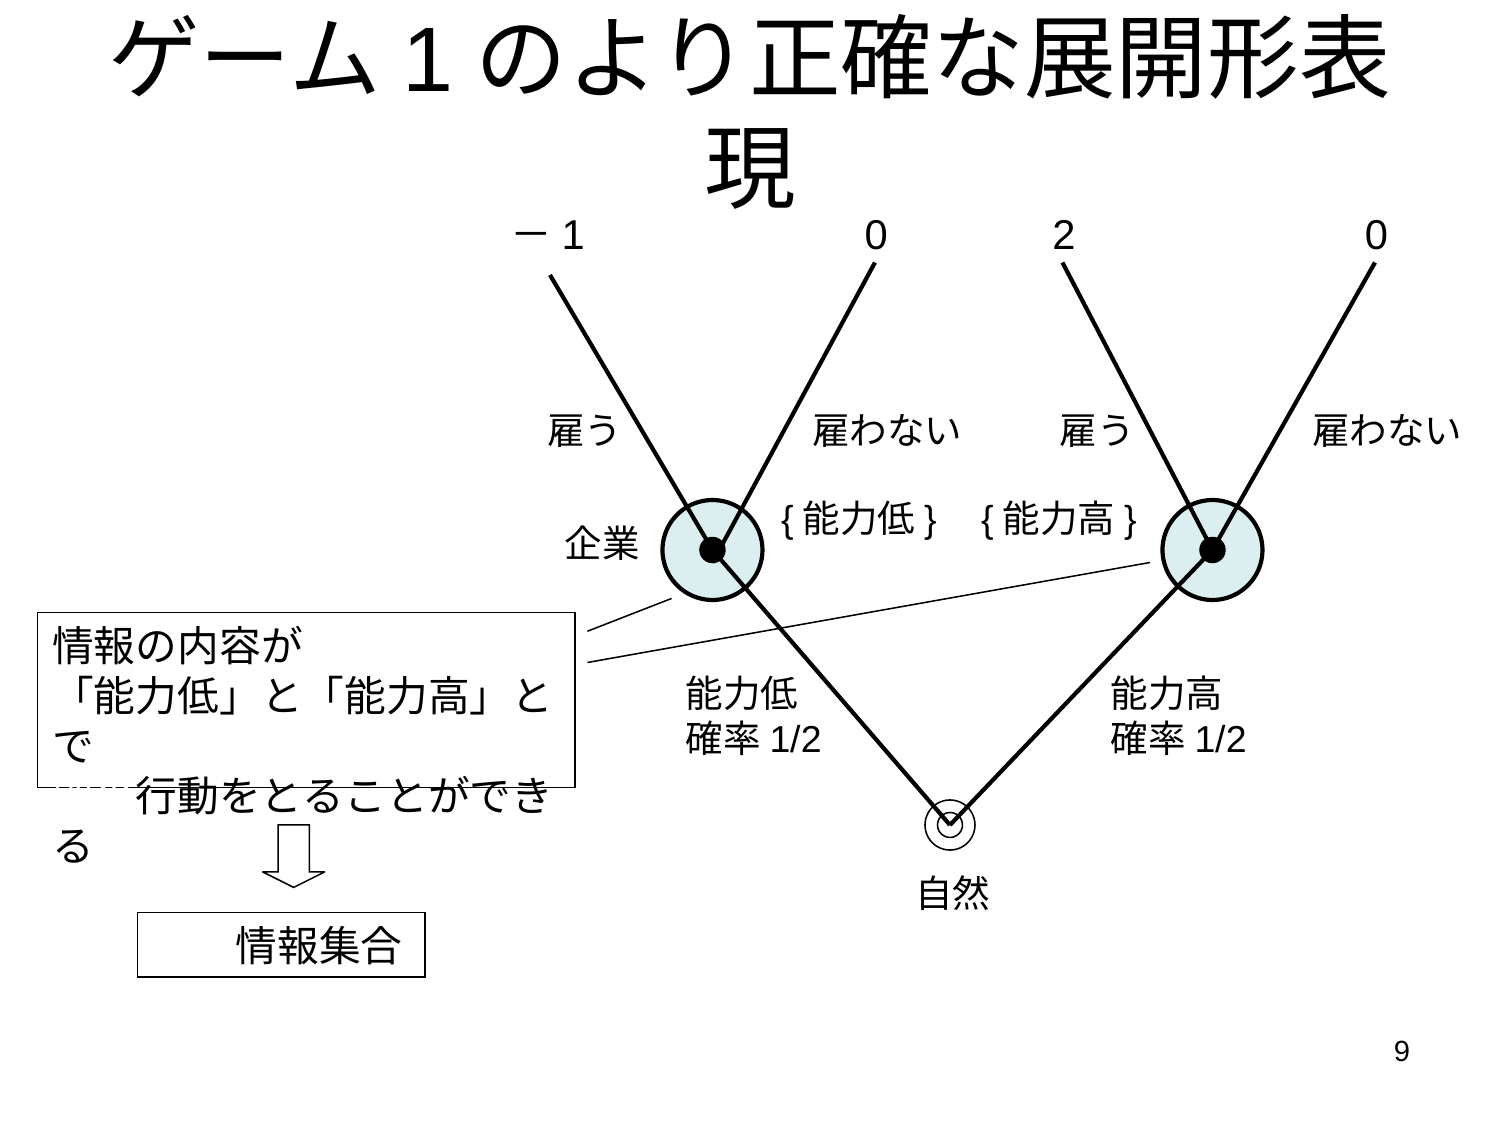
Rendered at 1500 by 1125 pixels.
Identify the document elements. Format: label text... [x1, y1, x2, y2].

text_box [924, 799, 976, 851]
text_box {能力高} [966, 487, 1152, 548]
text_box 情報の内容が 「能力低」と「能力高」とで 別の行動をとることができる [37, 612, 575, 788]
title ゲーム1のより正確な展開形表現 [75, 45, 1425, 175]
text_box {能力低} [766, 487, 952, 548]
text_box －1 [495, 200, 600, 265]
text_box [1162, 500, 1263, 601]
text_box 2 [1037, 200, 1091, 265]
text_box 別の情報集合 [137, 912, 425, 978]
text_box [1200, 537, 1225, 563]
text_box 雇わない [1297, 399, 1477, 460]
text_box 能力高 確率1/2 [1095, 662, 1262, 768]
text_box [699, 537, 725, 563]
slide_number 9 [1074, 1024, 1426, 1103]
text_box 雇う [1044, 399, 1150, 460]
text_box [937, 812, 963, 838]
text_box 企業 [550, 512, 655, 573]
text_box 0 [849, 200, 913, 265]
text_box [262, 824, 325, 888]
text_box 雇う [532, 399, 637, 460]
text_box 自然 [900, 862, 1005, 923]
text_box 0 [1349, 200, 1413, 265]
text_box 雇わない [797, 399, 977, 460]
text_box [662, 500, 763, 601]
text_box 能力低 確率1/2 [670, 662, 837, 768]
